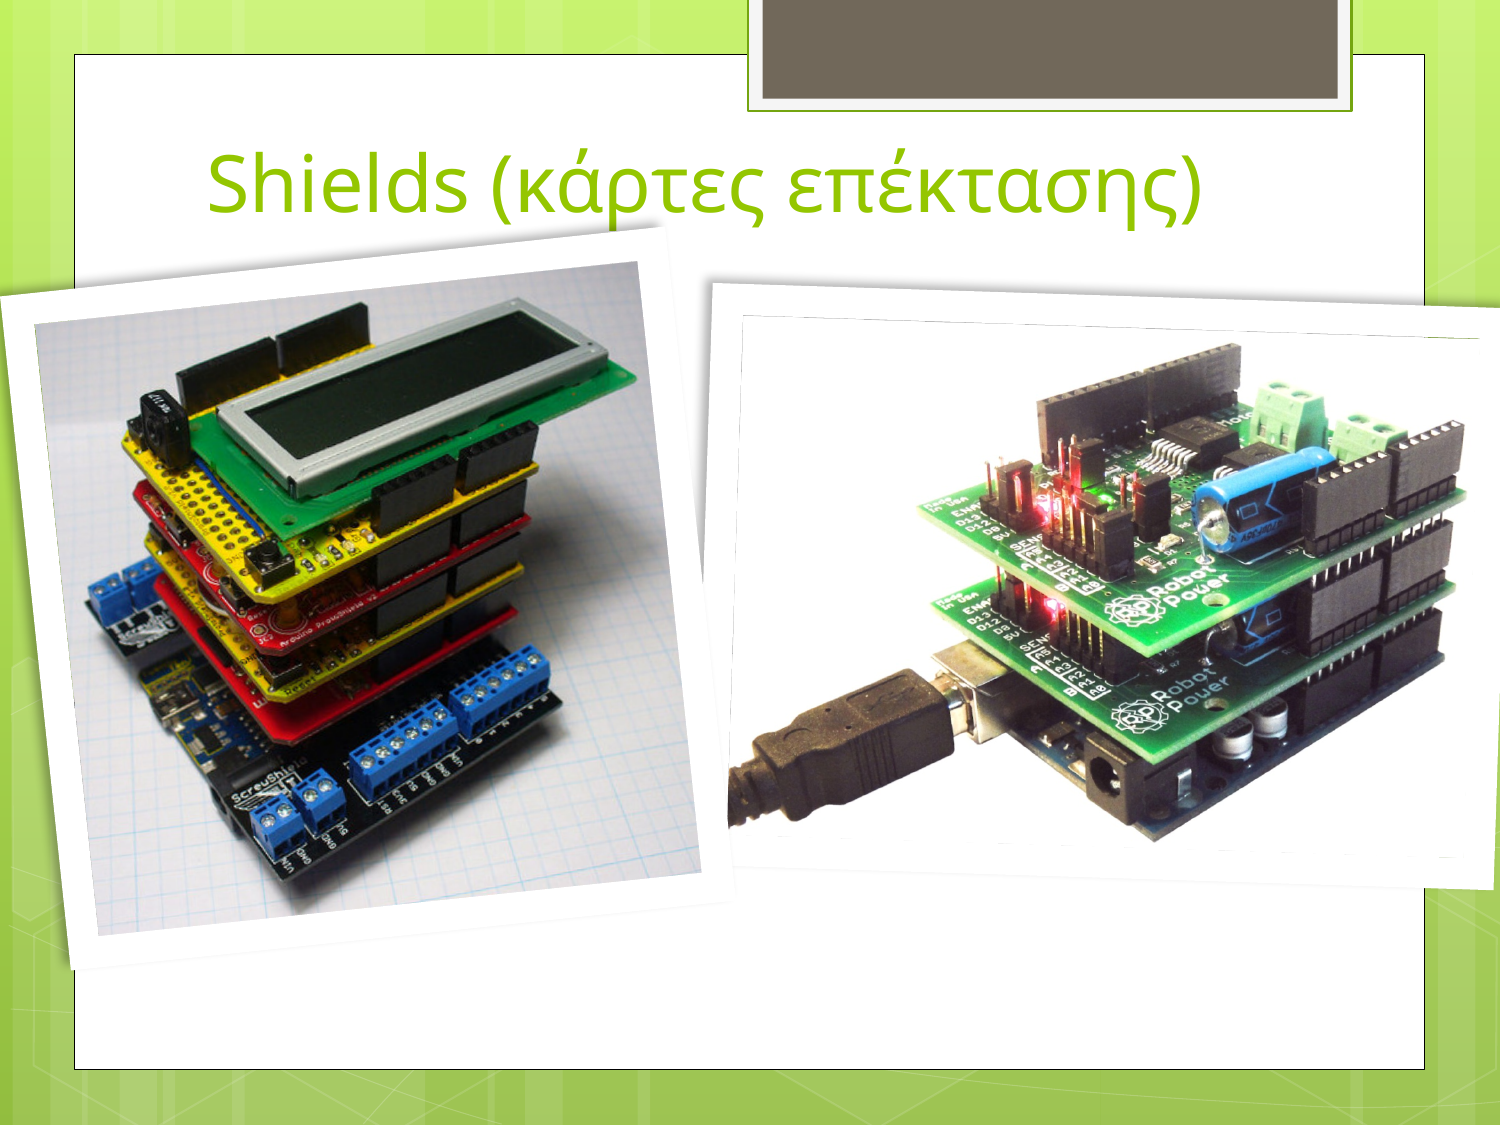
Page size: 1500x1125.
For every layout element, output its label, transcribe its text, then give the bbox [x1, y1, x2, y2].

picture [36, 262, 701, 935]
picture [728, 316, 1479, 857]
title Shields (κάρτες επέκτασης) [171, 125, 1324, 236]
